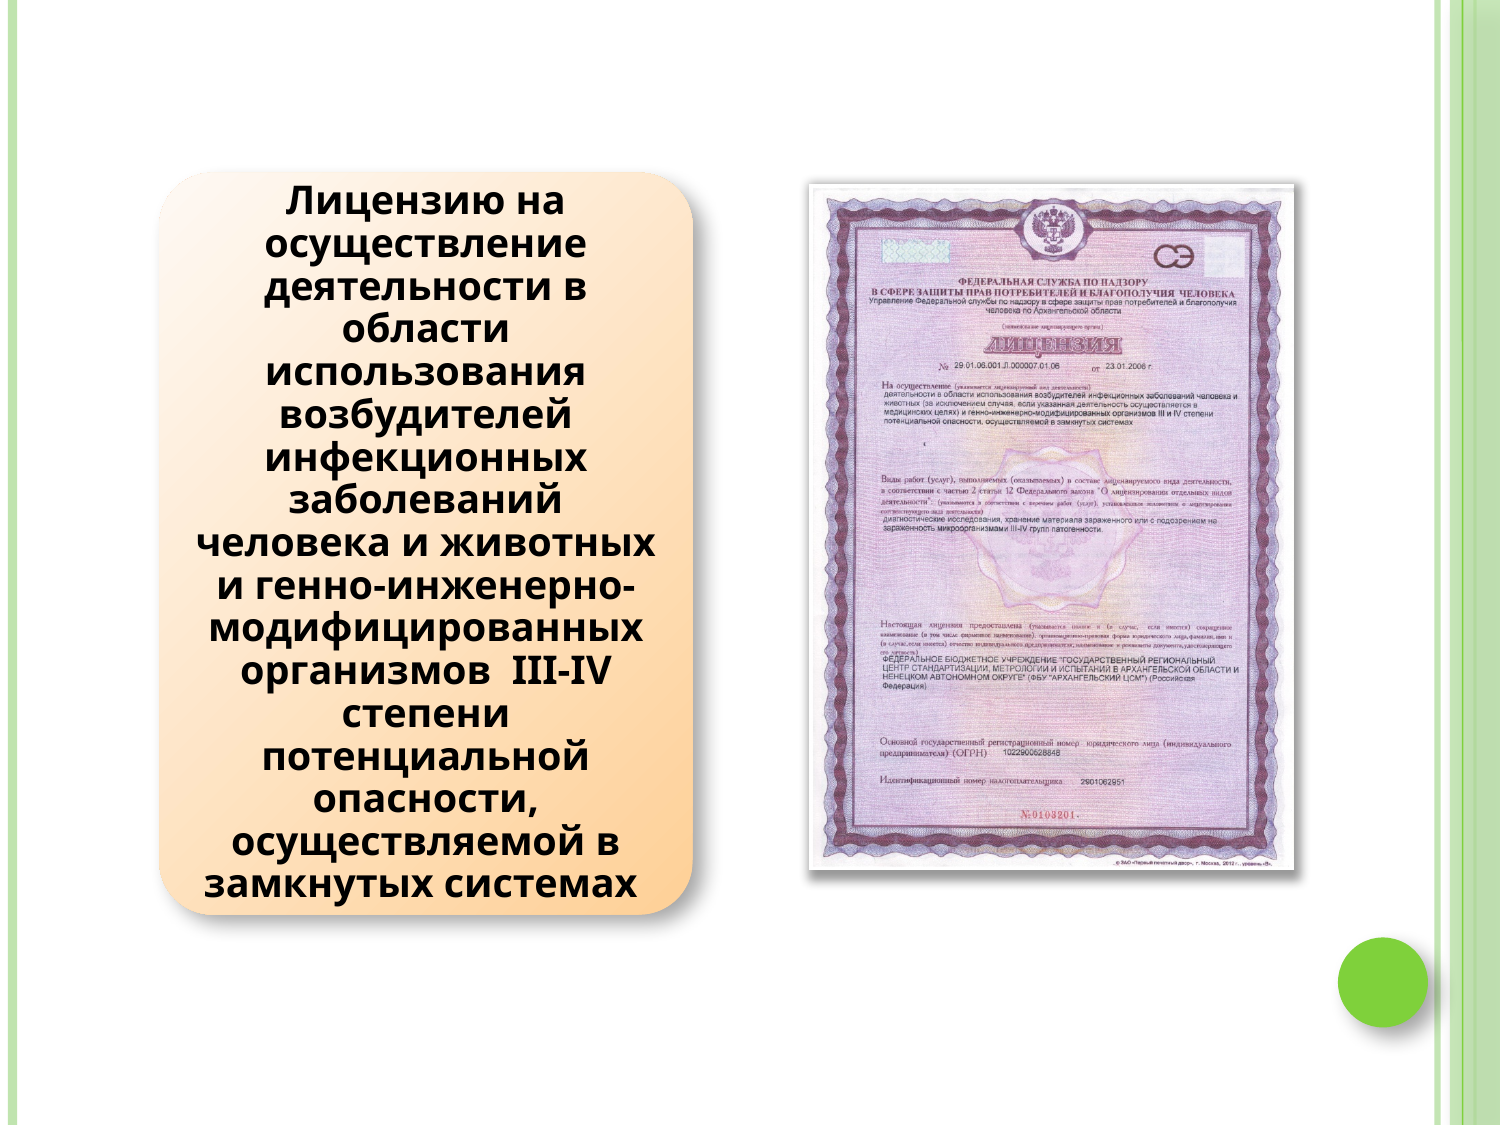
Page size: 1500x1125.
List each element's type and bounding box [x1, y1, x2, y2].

picture [808, 184, 1294, 870]
list [159, 136, 693, 993]
